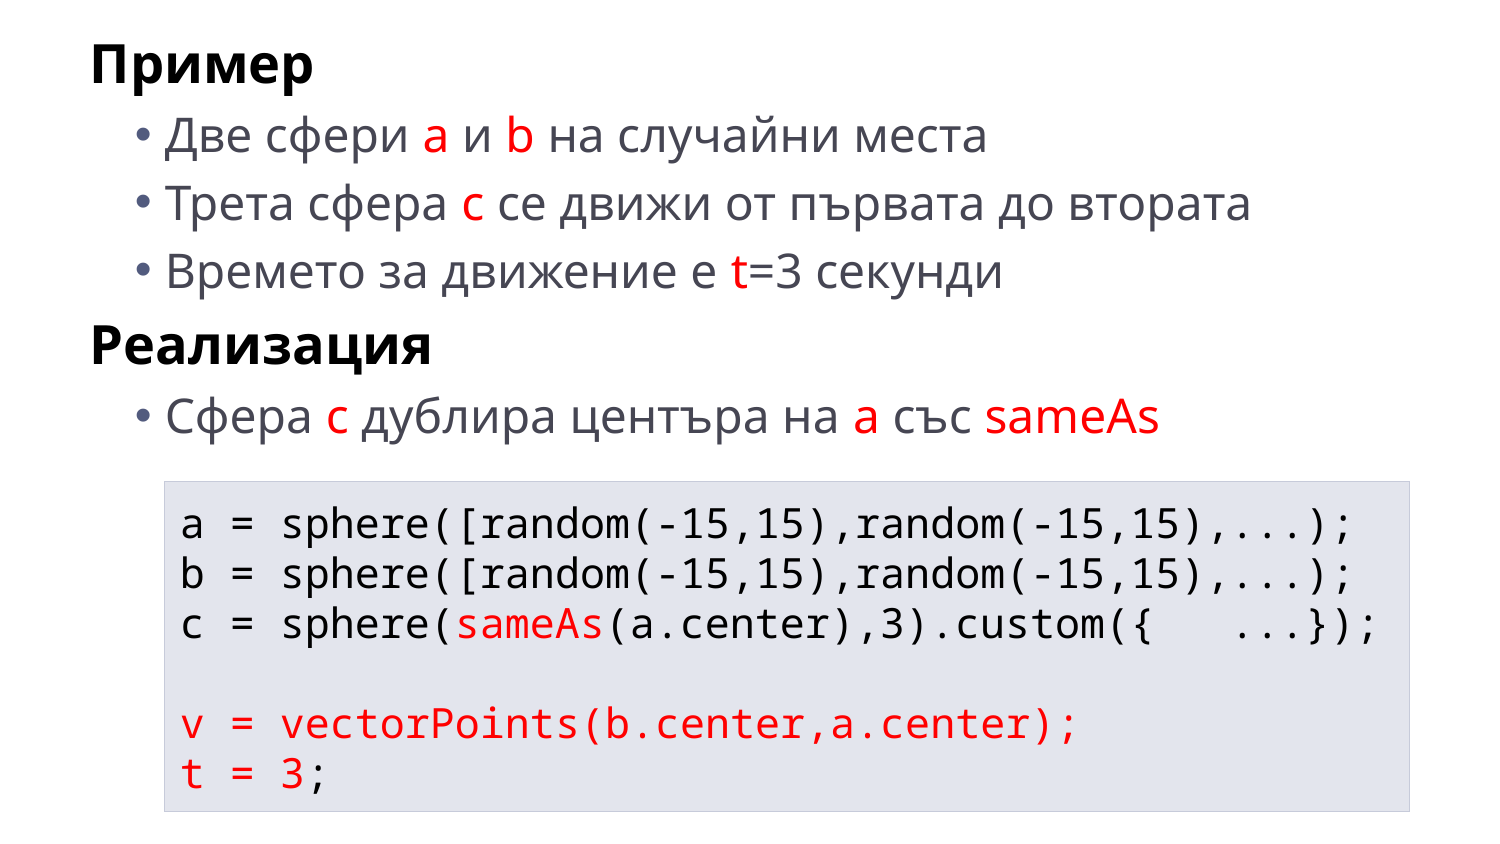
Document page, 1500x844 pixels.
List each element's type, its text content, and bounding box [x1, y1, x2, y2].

list Пример Две сфери a и b на случайни места Трета сфера c се движи от първата до втората Времето за движение е t=3 секунди Реализация Сфера c дублира центъра на a със sameAs [75, 21, 1475, 835]
text_box a = sphere([random(-15,15),random(-15,15),...); b = sphere([random(-15,15),random(-15,15),...); c = sphere(sameAs(a.center),3).custom({ ...}); v = vectorPoints(b.center,a.center); t = 3; [164, 481, 1410, 812]
